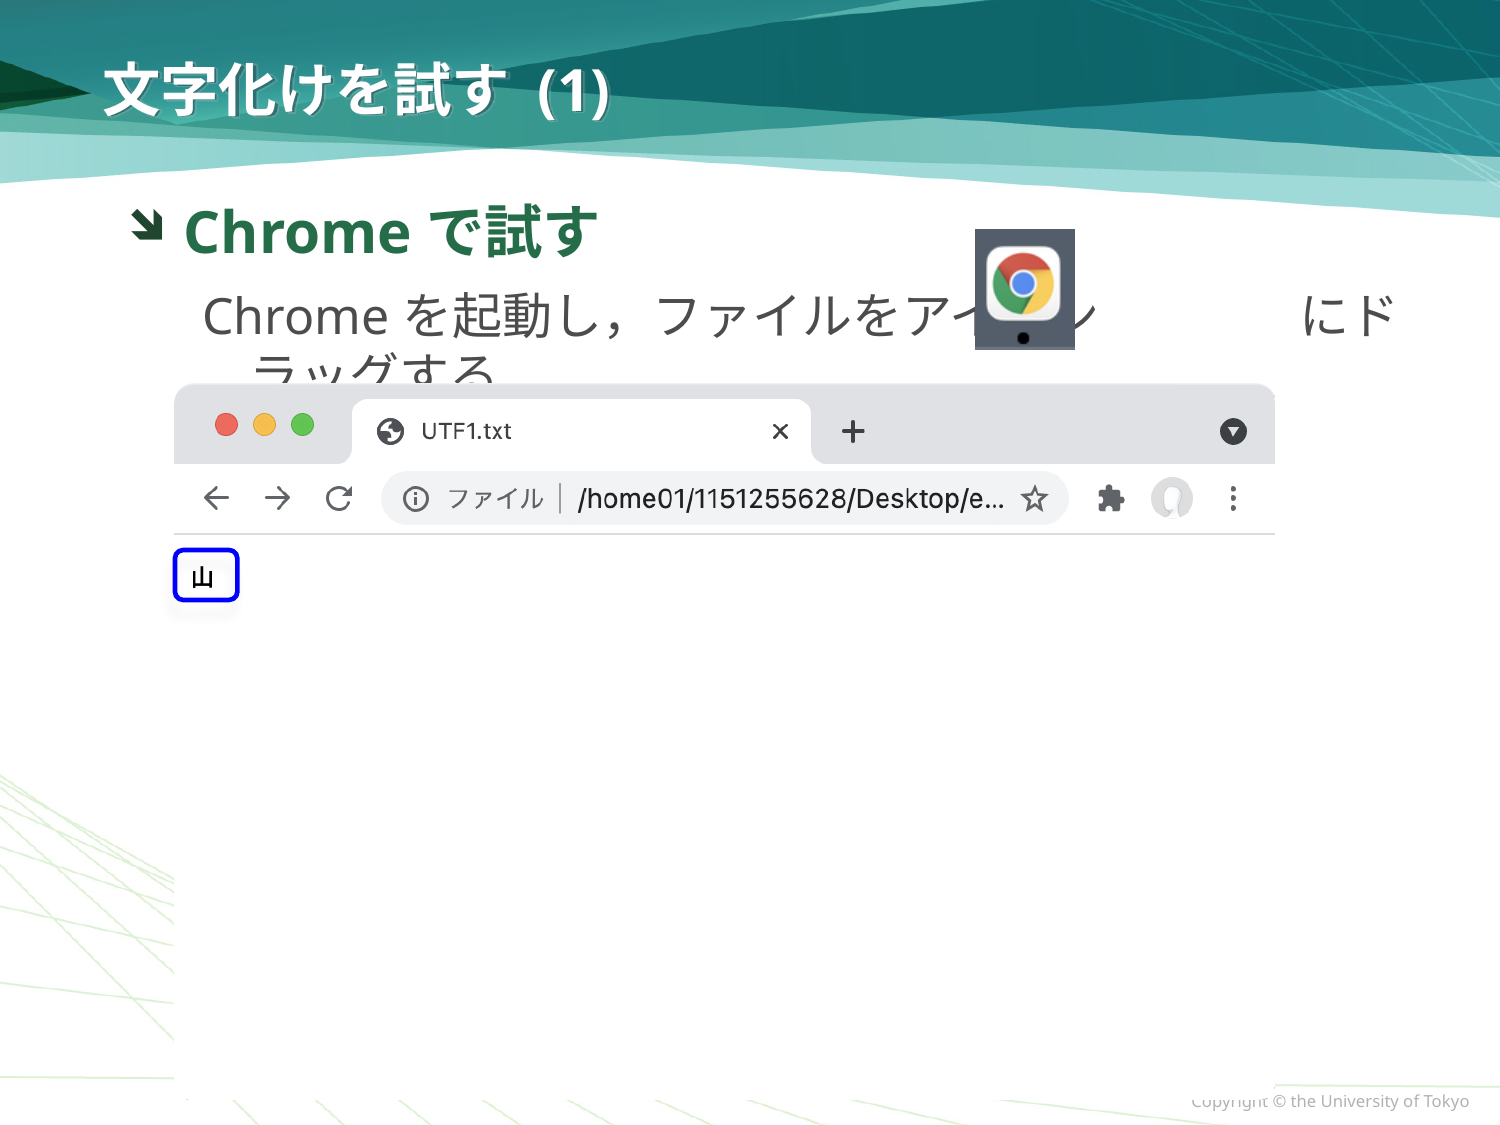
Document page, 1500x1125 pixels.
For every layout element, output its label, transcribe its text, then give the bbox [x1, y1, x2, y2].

title 文字化けを試す (1) [87, 41, 1450, 135]
list Chromeで試す Chromeを起動し，ファイルをアイコン にドラッグする [112, 187, 1425, 475]
picture [0, 0, 1500, 1125]
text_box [174, 383, 1276, 1101]
